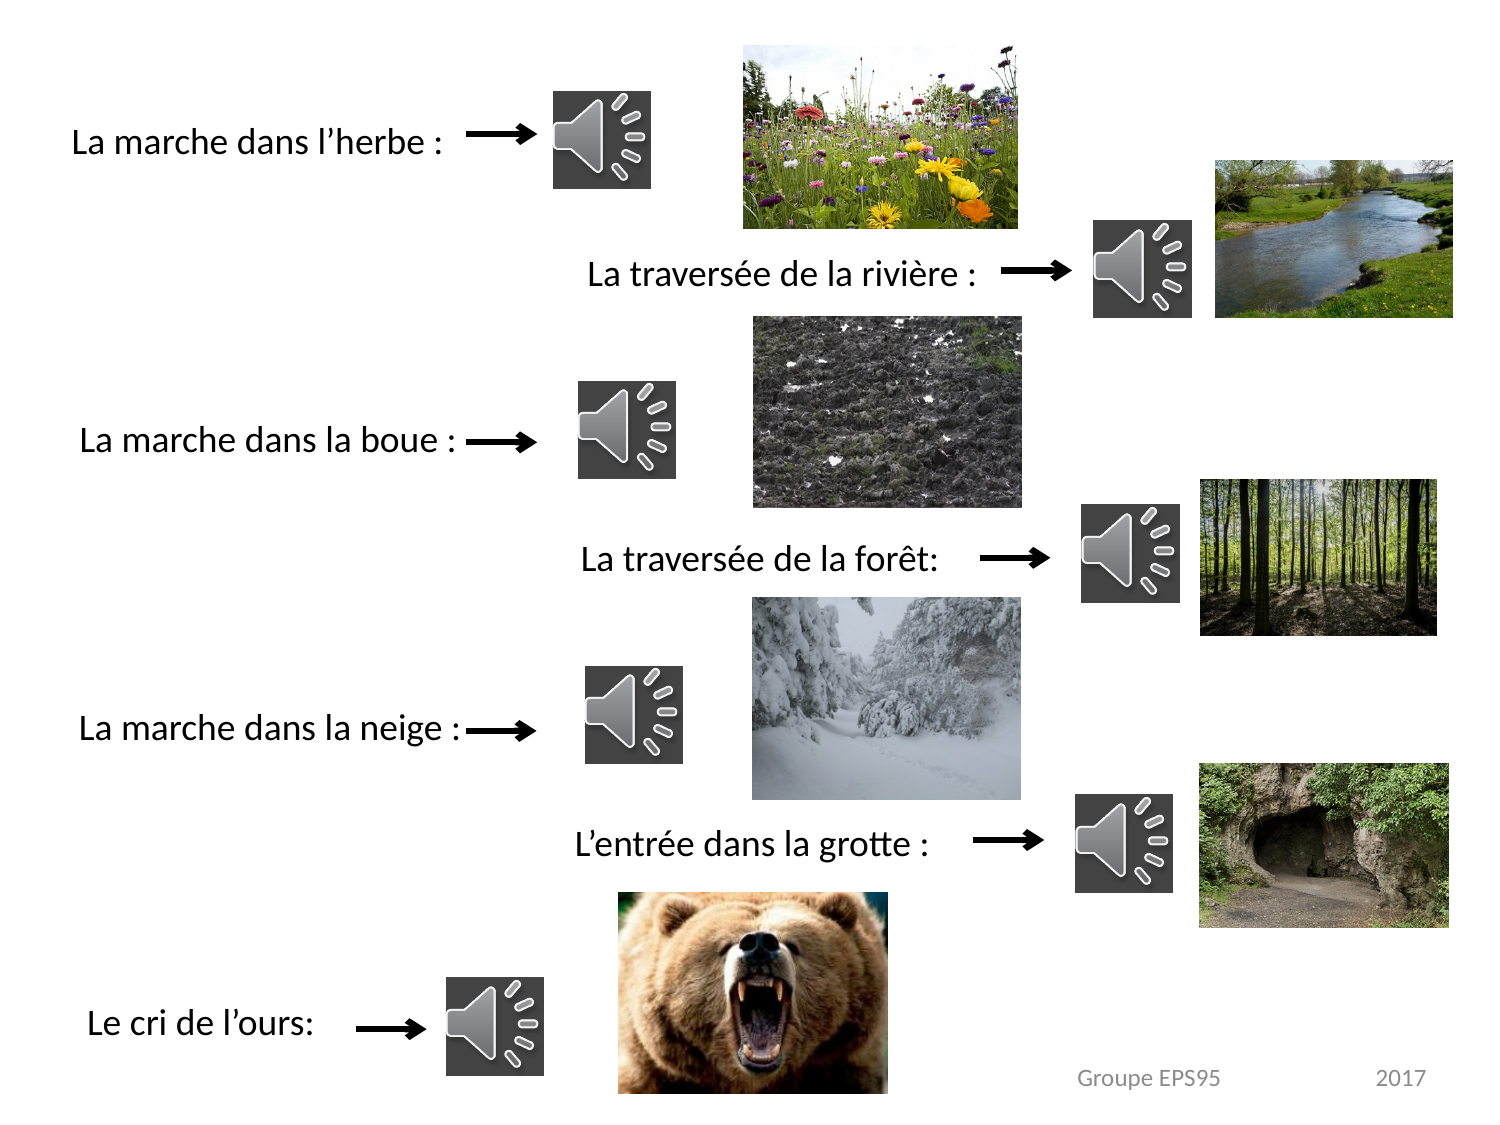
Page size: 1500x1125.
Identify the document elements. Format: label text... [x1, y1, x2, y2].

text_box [64, 315, 1022, 508]
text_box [56, 45, 1019, 229]
footer Groupe EPS95 2017 [1015, 1046, 1490, 1107]
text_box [572, 160, 1453, 320]
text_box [565, 479, 1437, 636]
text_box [63, 597, 1022, 800]
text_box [559, 763, 1449, 928]
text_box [72, 891, 888, 1095]
